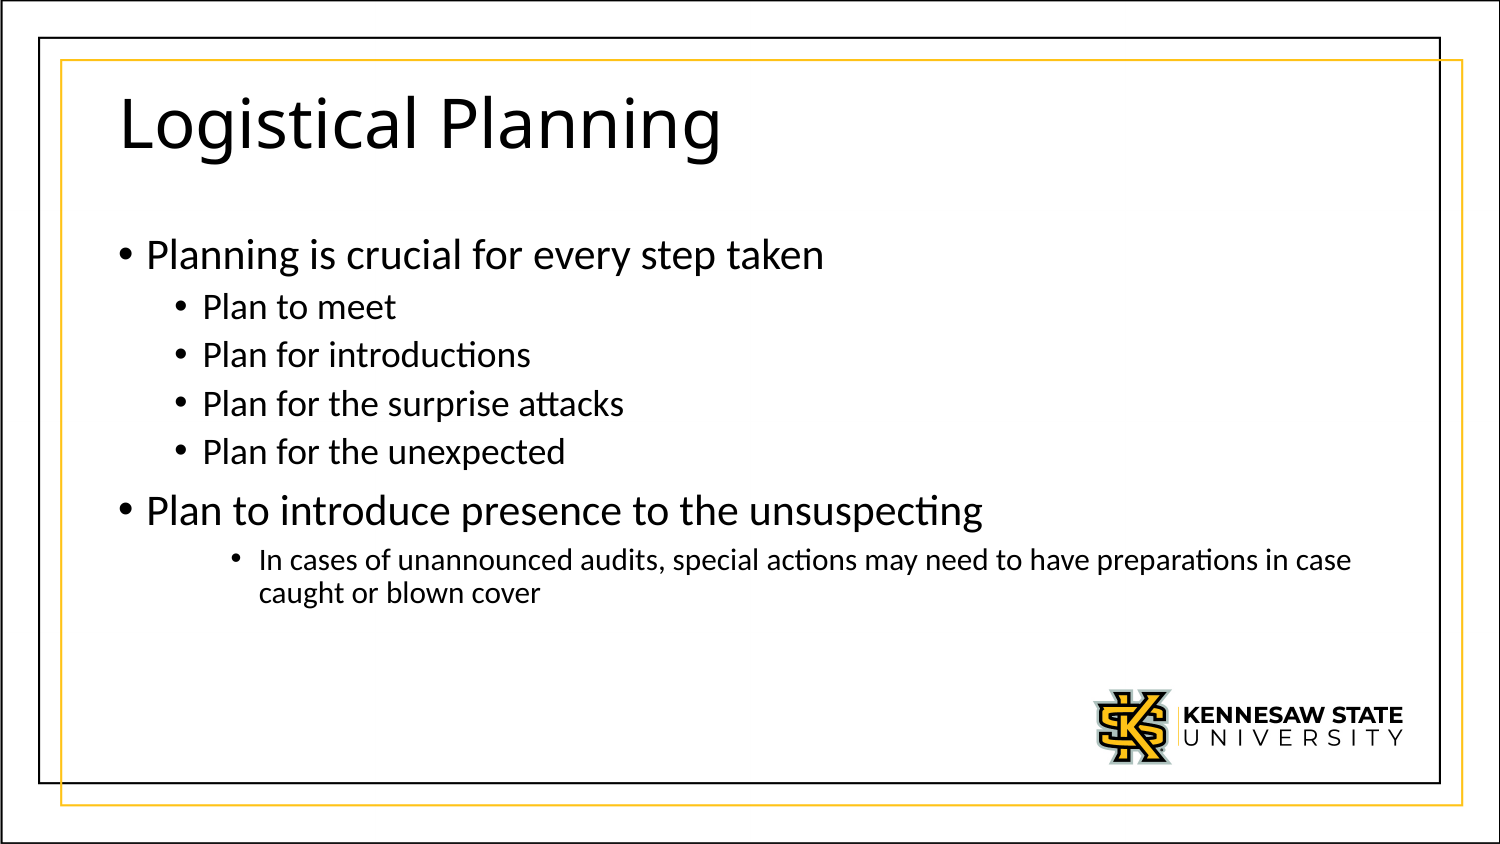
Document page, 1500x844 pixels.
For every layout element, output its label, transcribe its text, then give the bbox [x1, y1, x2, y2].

title Logistical Planning [103, 44, 1397, 208]
list Planning is crucial for every step taken Plan to meet Plan for introductions Plan for the surprise attacks Plan for the unexpected Plan to introduce presence to the unsuspecting In cases of unannounced audits, special actions may need to have preparations in case caught or blown cover [103, 224, 1397, 760]
picture [0, 0, 1500, 844]
